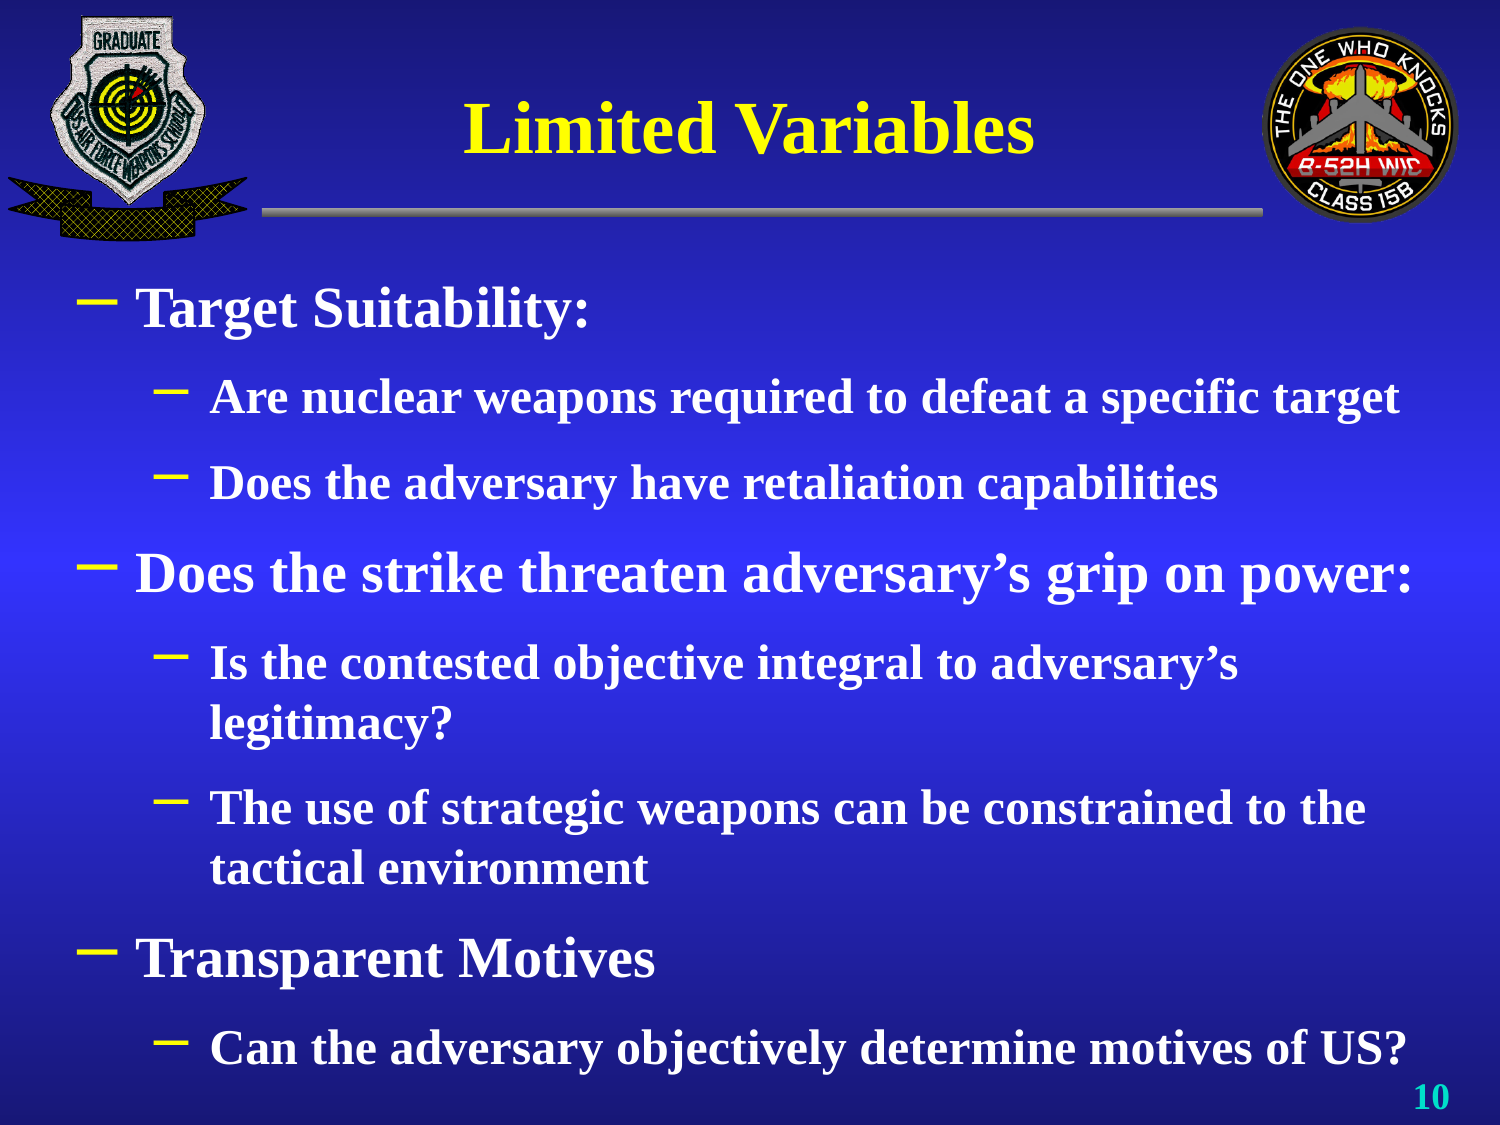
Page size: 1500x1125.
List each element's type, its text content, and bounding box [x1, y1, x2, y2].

list Target Suitability: Are nuclear weapons required to defeat a specific target Does the adversary have retaliation capabilities Does the strike threaten adversary’s grip on power: Is the contested objective integral to adversary’s legitimacy? The use of strategic weapons can be constrained to the tactical environment Transparent Motives Can the adversary objectively determine motives of US? [61, 261, 1438, 1049]
picture [1262, 26, 1459, 224]
picture [47, 11, 209, 207]
title Limited Variables [255, 32, 1244, 221]
